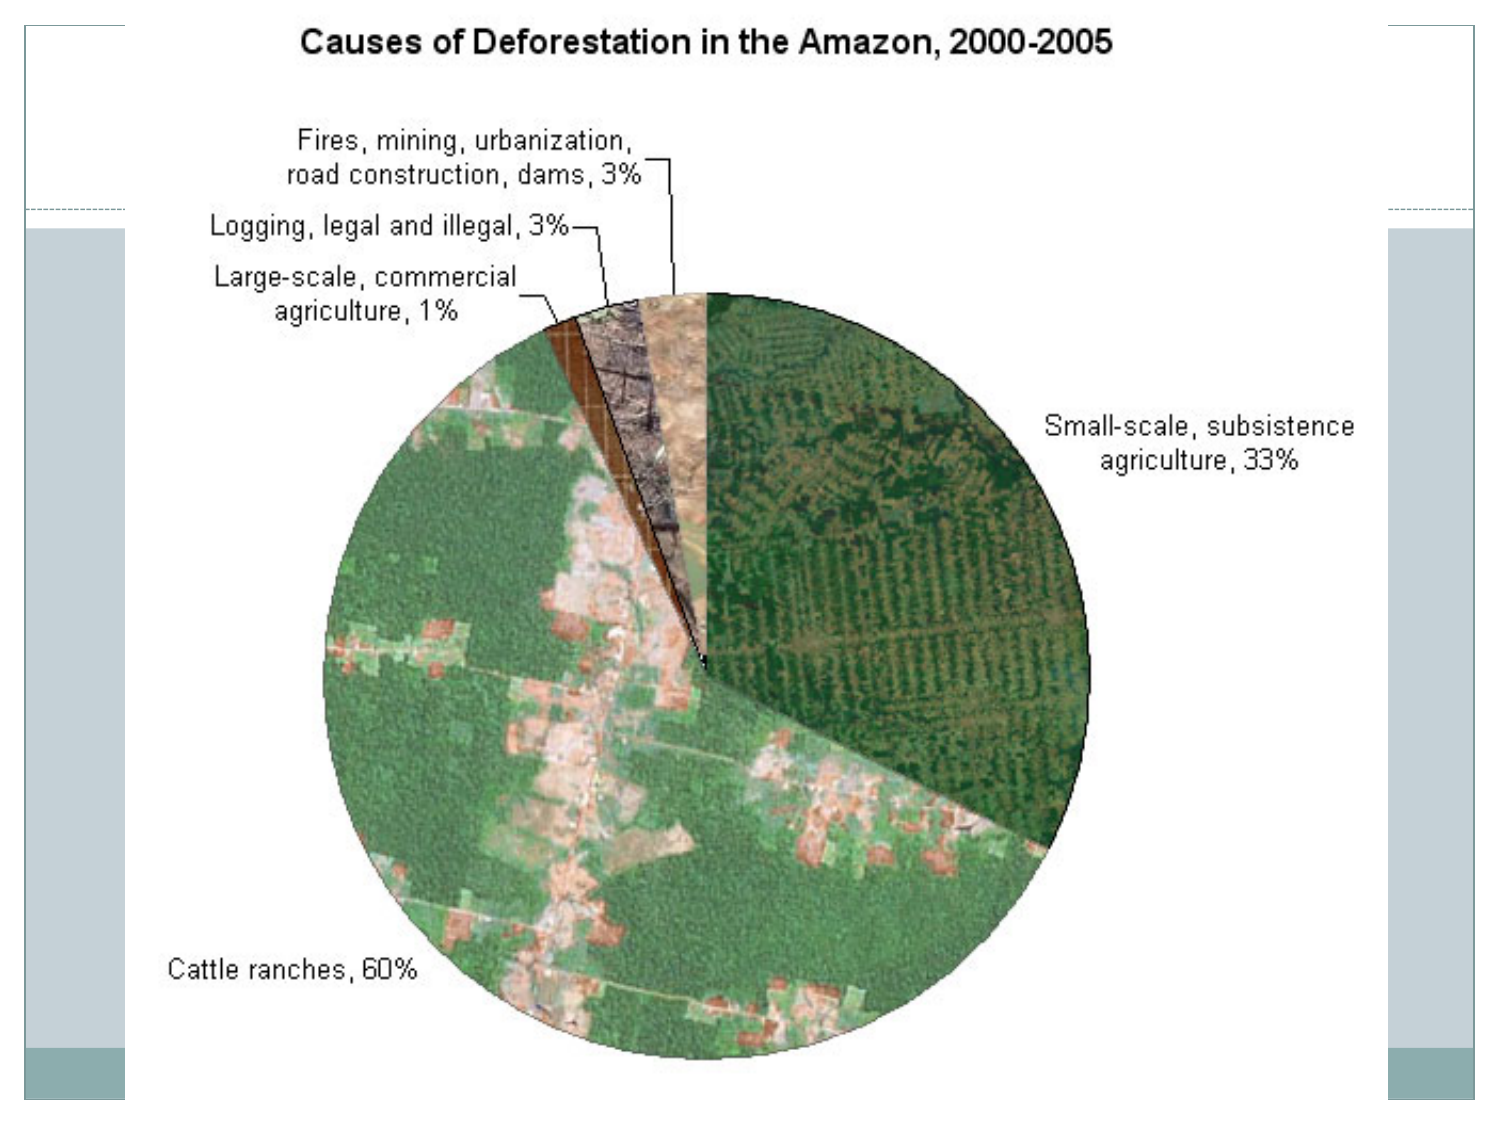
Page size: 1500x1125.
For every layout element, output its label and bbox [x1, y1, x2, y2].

picture [124, 0, 1388, 1125]
